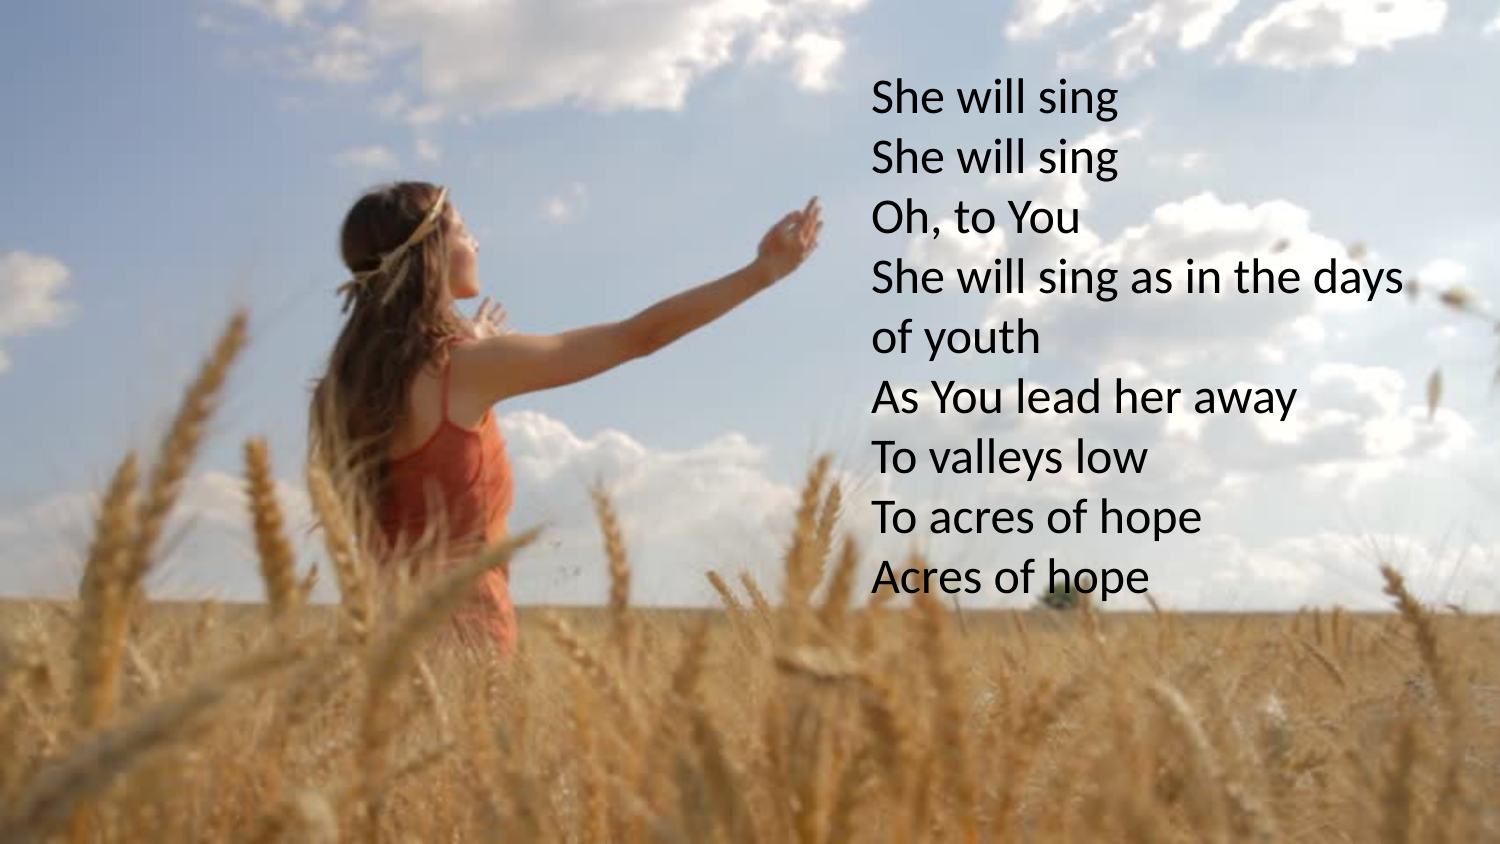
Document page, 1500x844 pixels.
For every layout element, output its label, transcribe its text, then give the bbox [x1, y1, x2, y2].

text_box She will sing She will sing Oh, to You She will sing as in the days of youth As You lead her away To valleys low To acres of hope Acres of hope [856, 55, 1447, 611]
picture [0, 0, 1500, 844]
